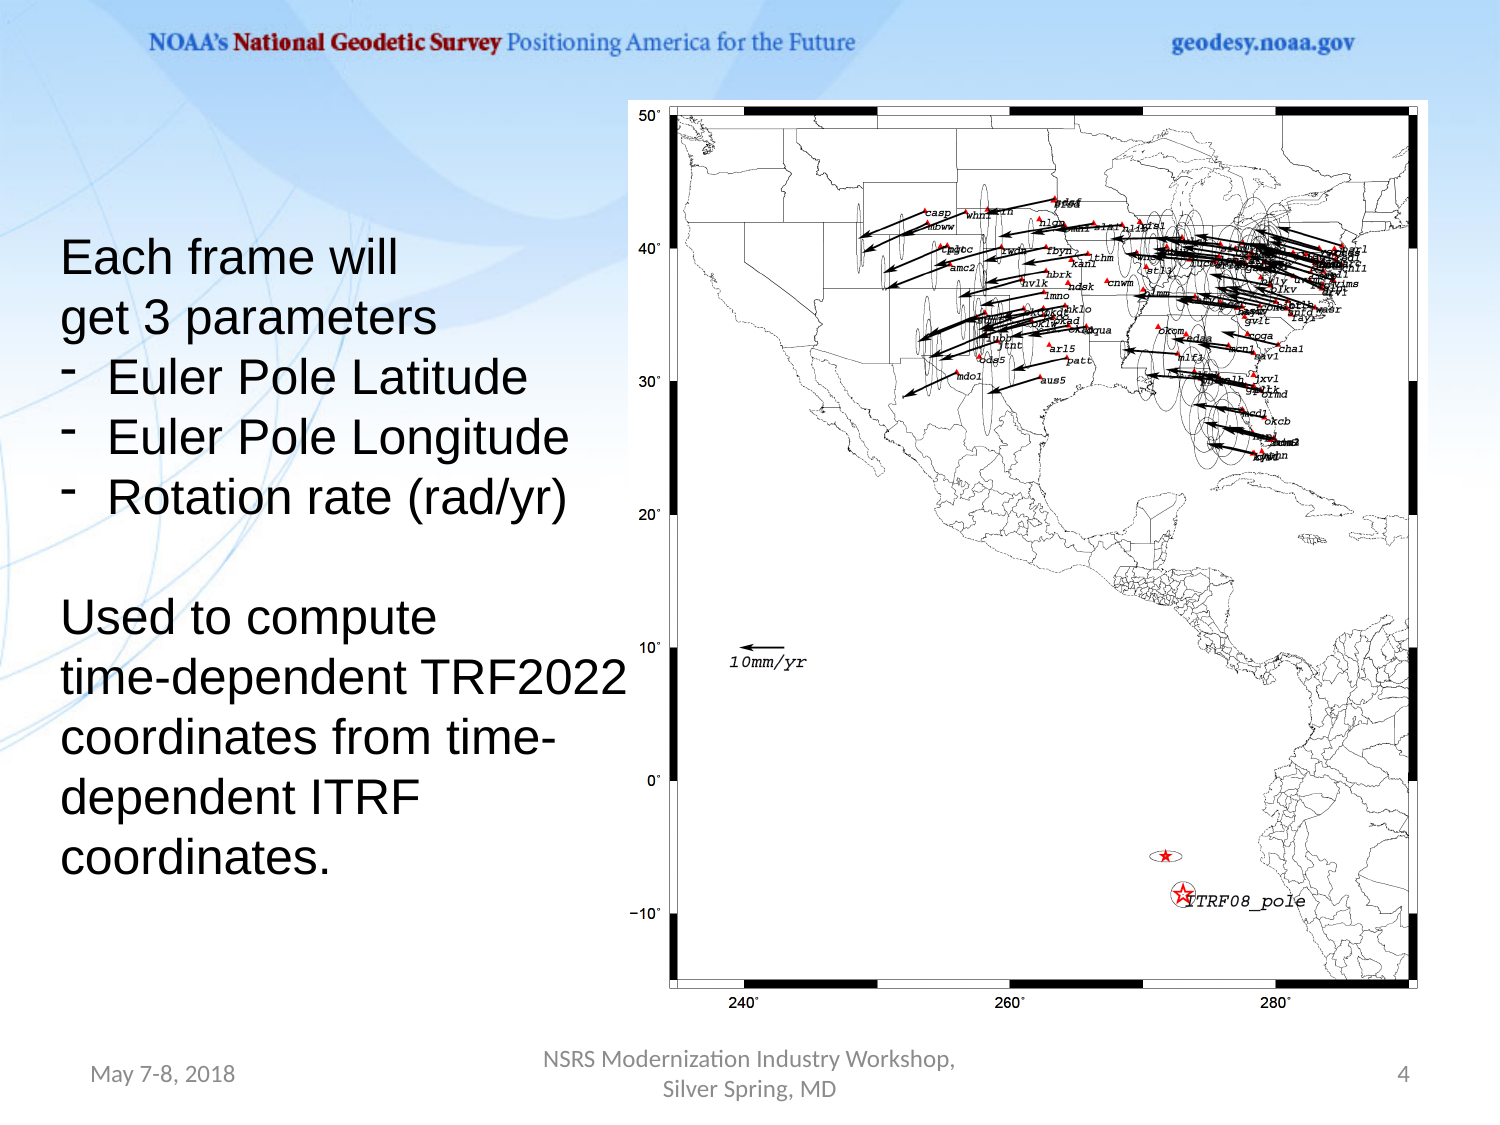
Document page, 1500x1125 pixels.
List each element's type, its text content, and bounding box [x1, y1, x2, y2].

footer NSRS Modernization Industry Workshop, Silver Spring, MD [512, 1042, 988, 1103]
slide_number 4 [1074, 1042, 1425, 1103]
text_box Each frame will get 3 parameters Euler Pole Latitude Euler Pole Longitude Rotation rate (rad/yr) Used to compute time-dependent TRF2022 coordinates from time-dependent ITRF coordinates. [45, 217, 622, 892]
picture [0, 0, 1500, 1125]
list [627, 100, 1429, 1010]
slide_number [75, 1042, 425, 1103]
